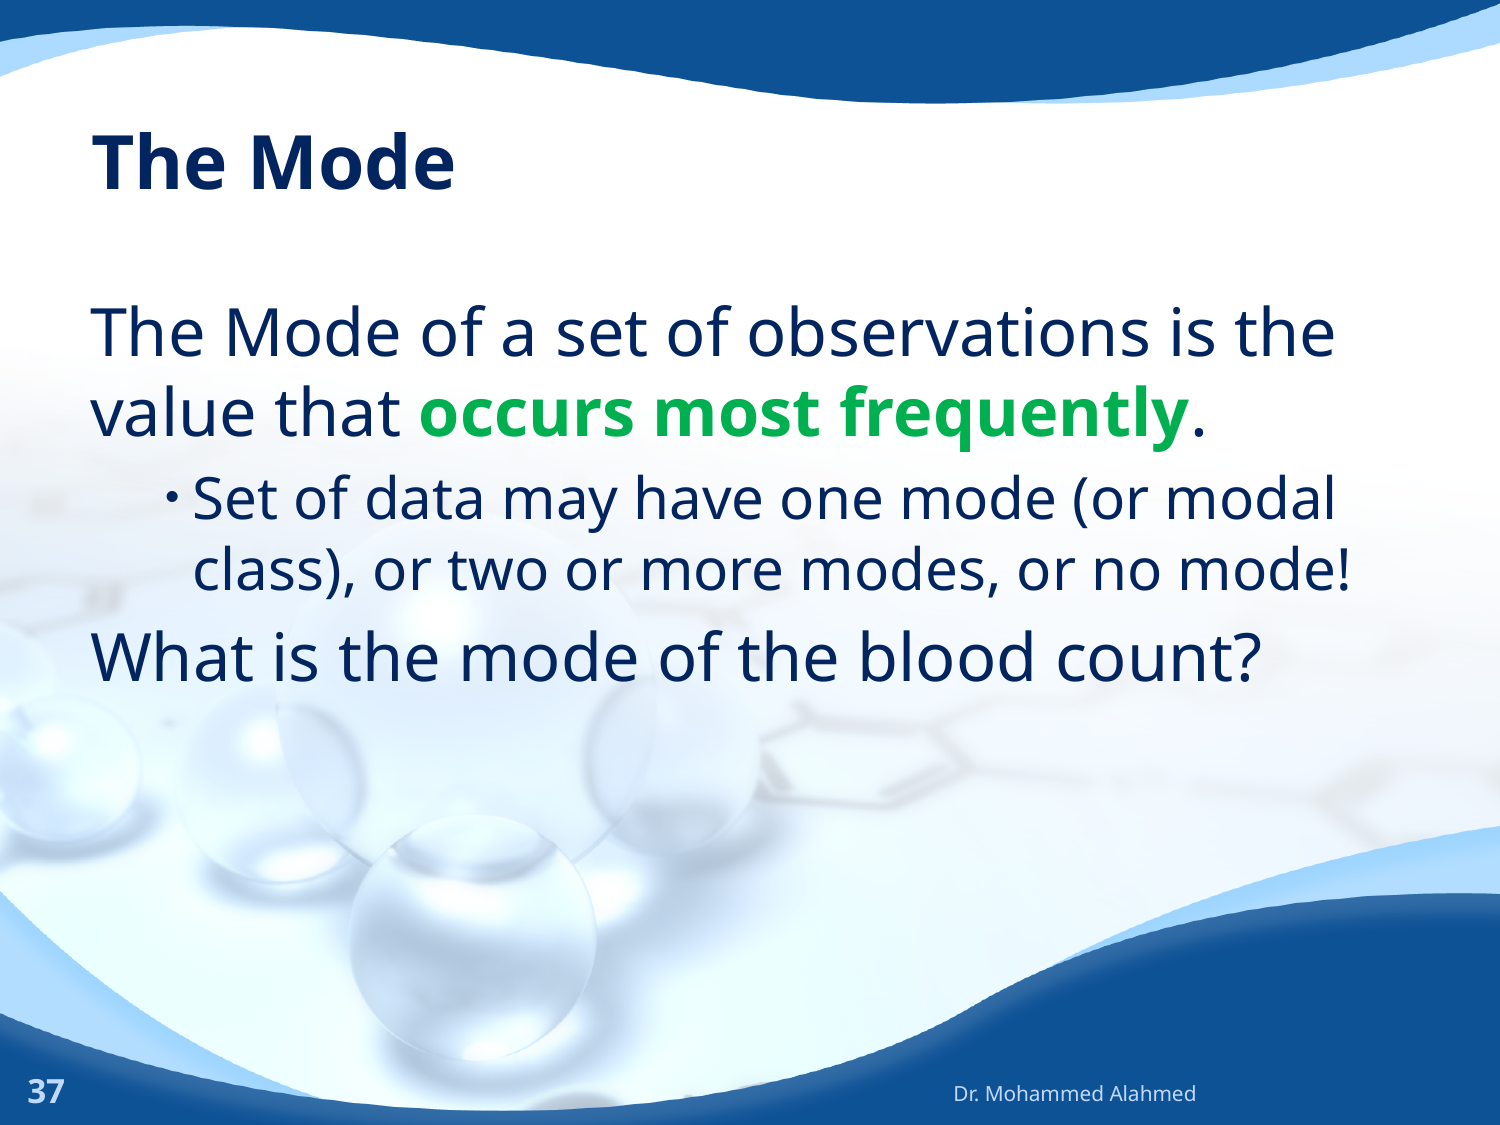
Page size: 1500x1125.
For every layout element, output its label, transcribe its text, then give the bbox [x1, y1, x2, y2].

footer Dr. Mohammed Alahmed [837, 1073, 1313, 1125]
slide_number 37 [12, 1062, 363, 1123]
title The Mode [76, 107, 1427, 213]
list The Mode of a set of observations is the value that occurs most frequently. Set of data may have one mode (or modal class), or two or more modes, or no mode! What is the mode of the blood count? [75, 282, 1425, 1075]
picture [0, 0, 1500, 1125]
